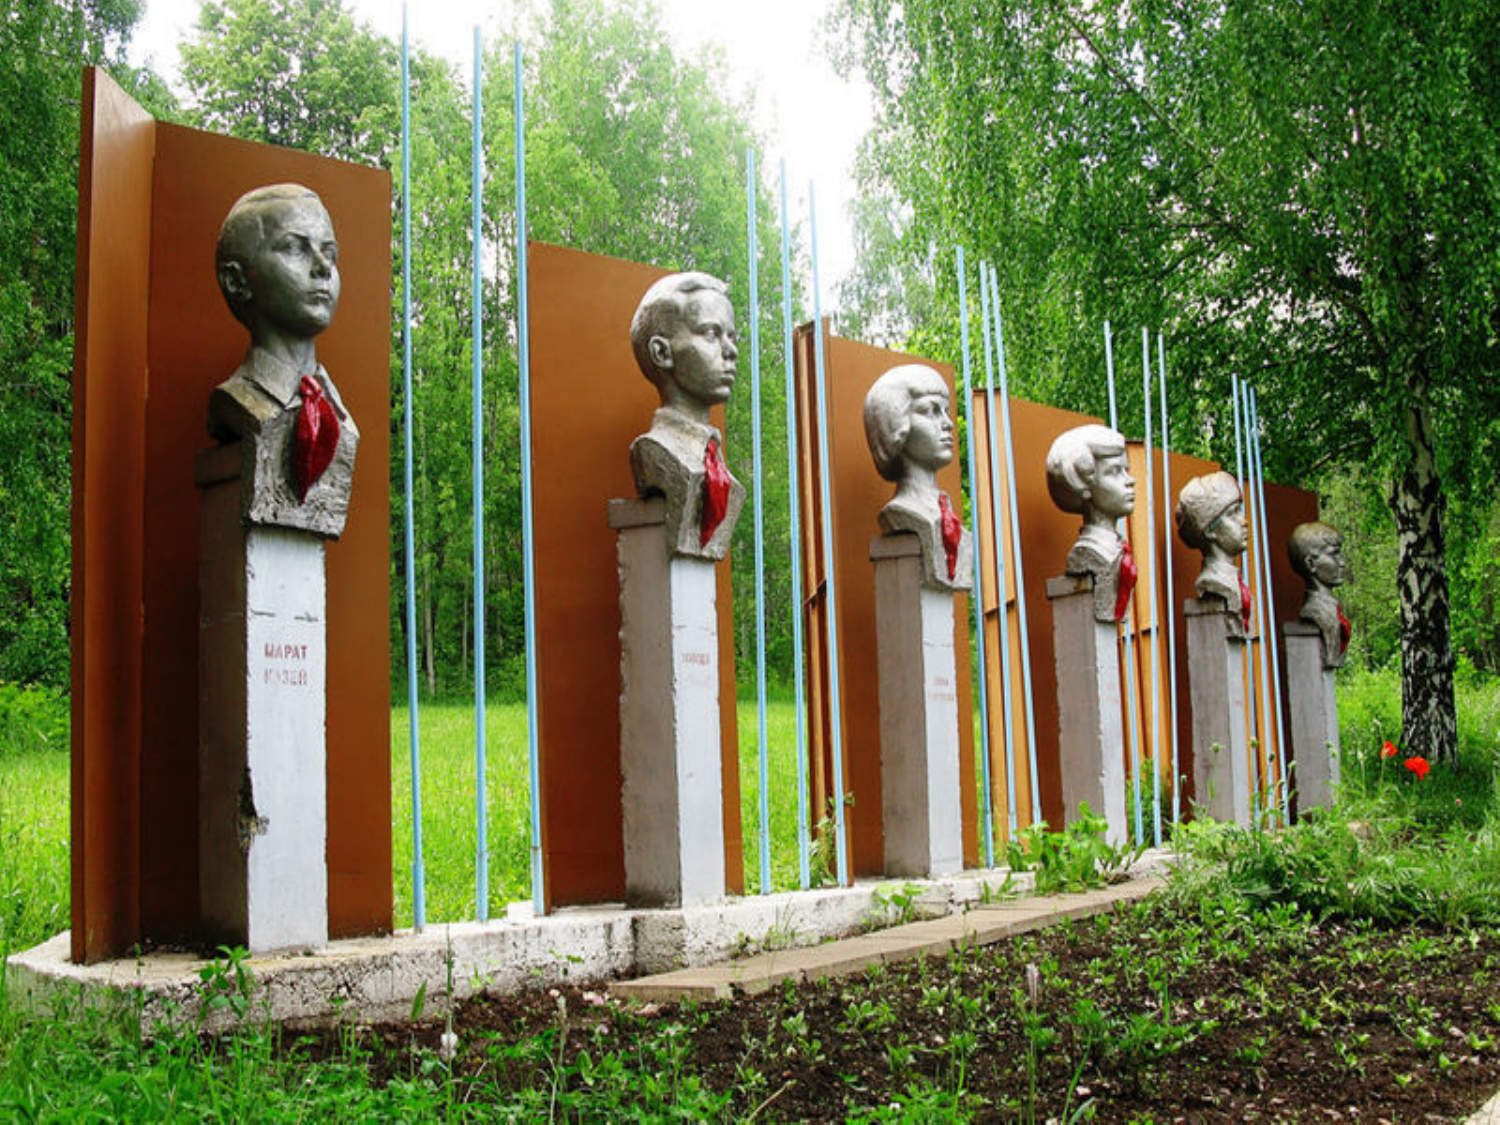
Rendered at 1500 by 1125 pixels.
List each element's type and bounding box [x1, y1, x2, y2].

list [0, 0, 1500, 1125]
